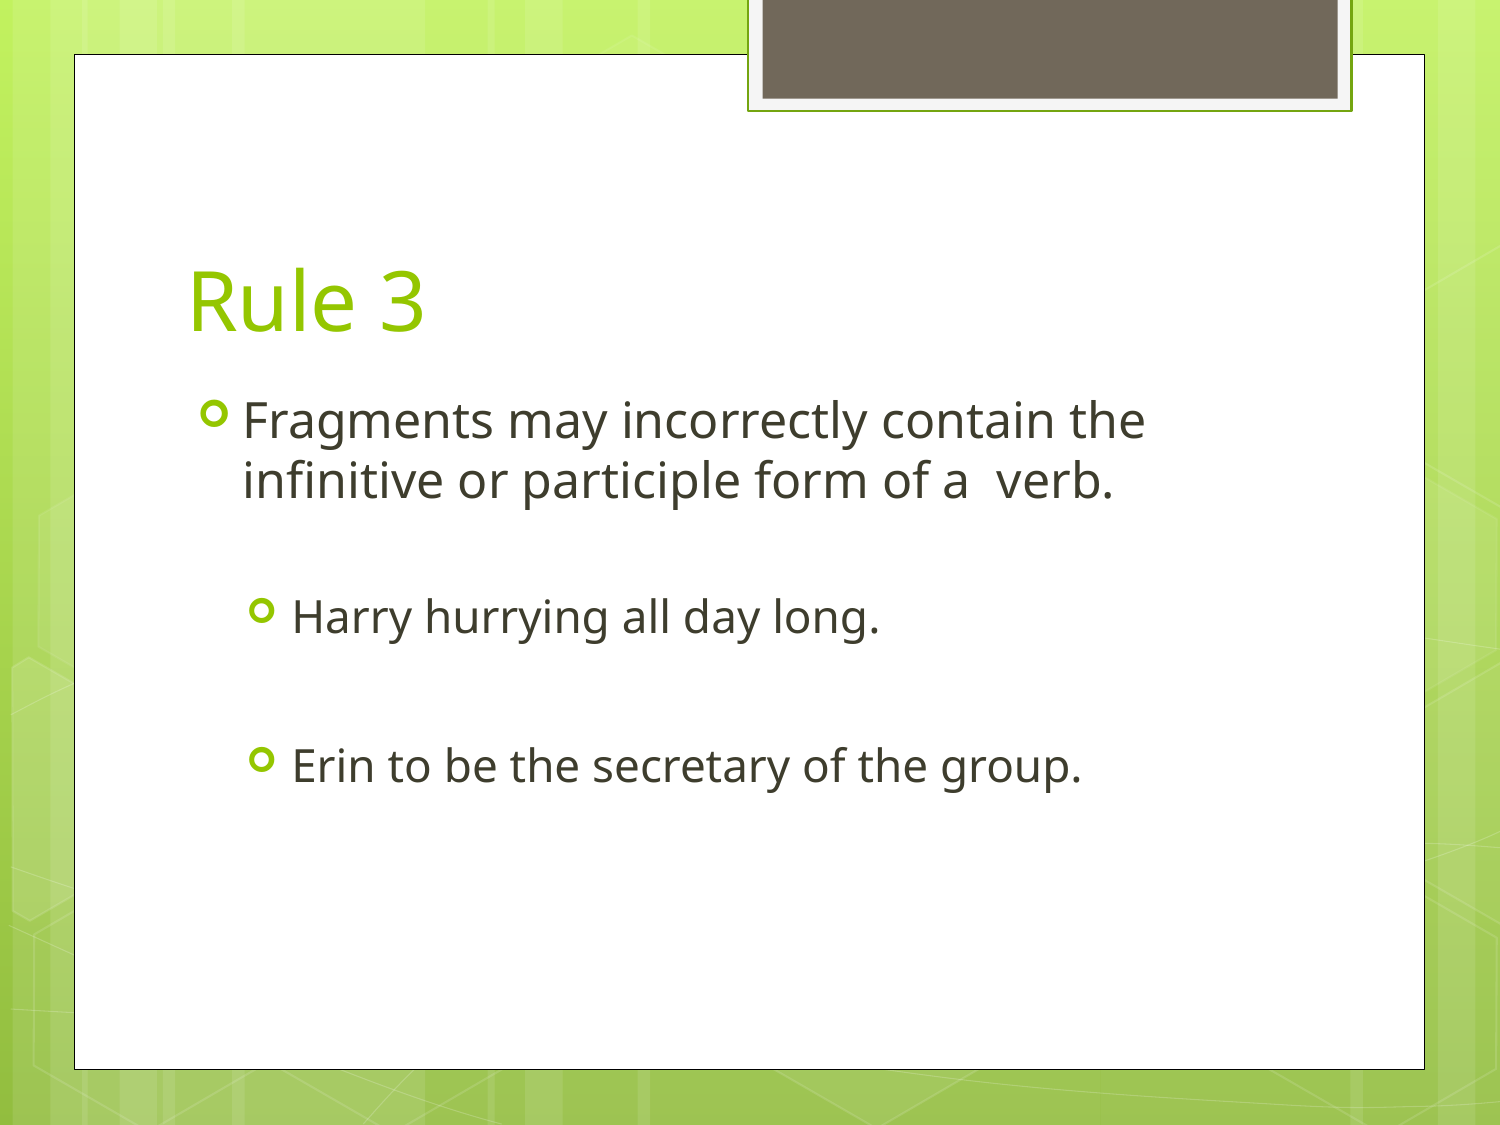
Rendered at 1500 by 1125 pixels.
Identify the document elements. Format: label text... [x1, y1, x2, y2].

list Fragments may incorrectly contain the infinitive or participle form of a verb. Harry hurrying all day long. Erin to be the secretary of the group. [171, 381, 1283, 957]
title Rule 3 [171, 168, 1324, 357]
